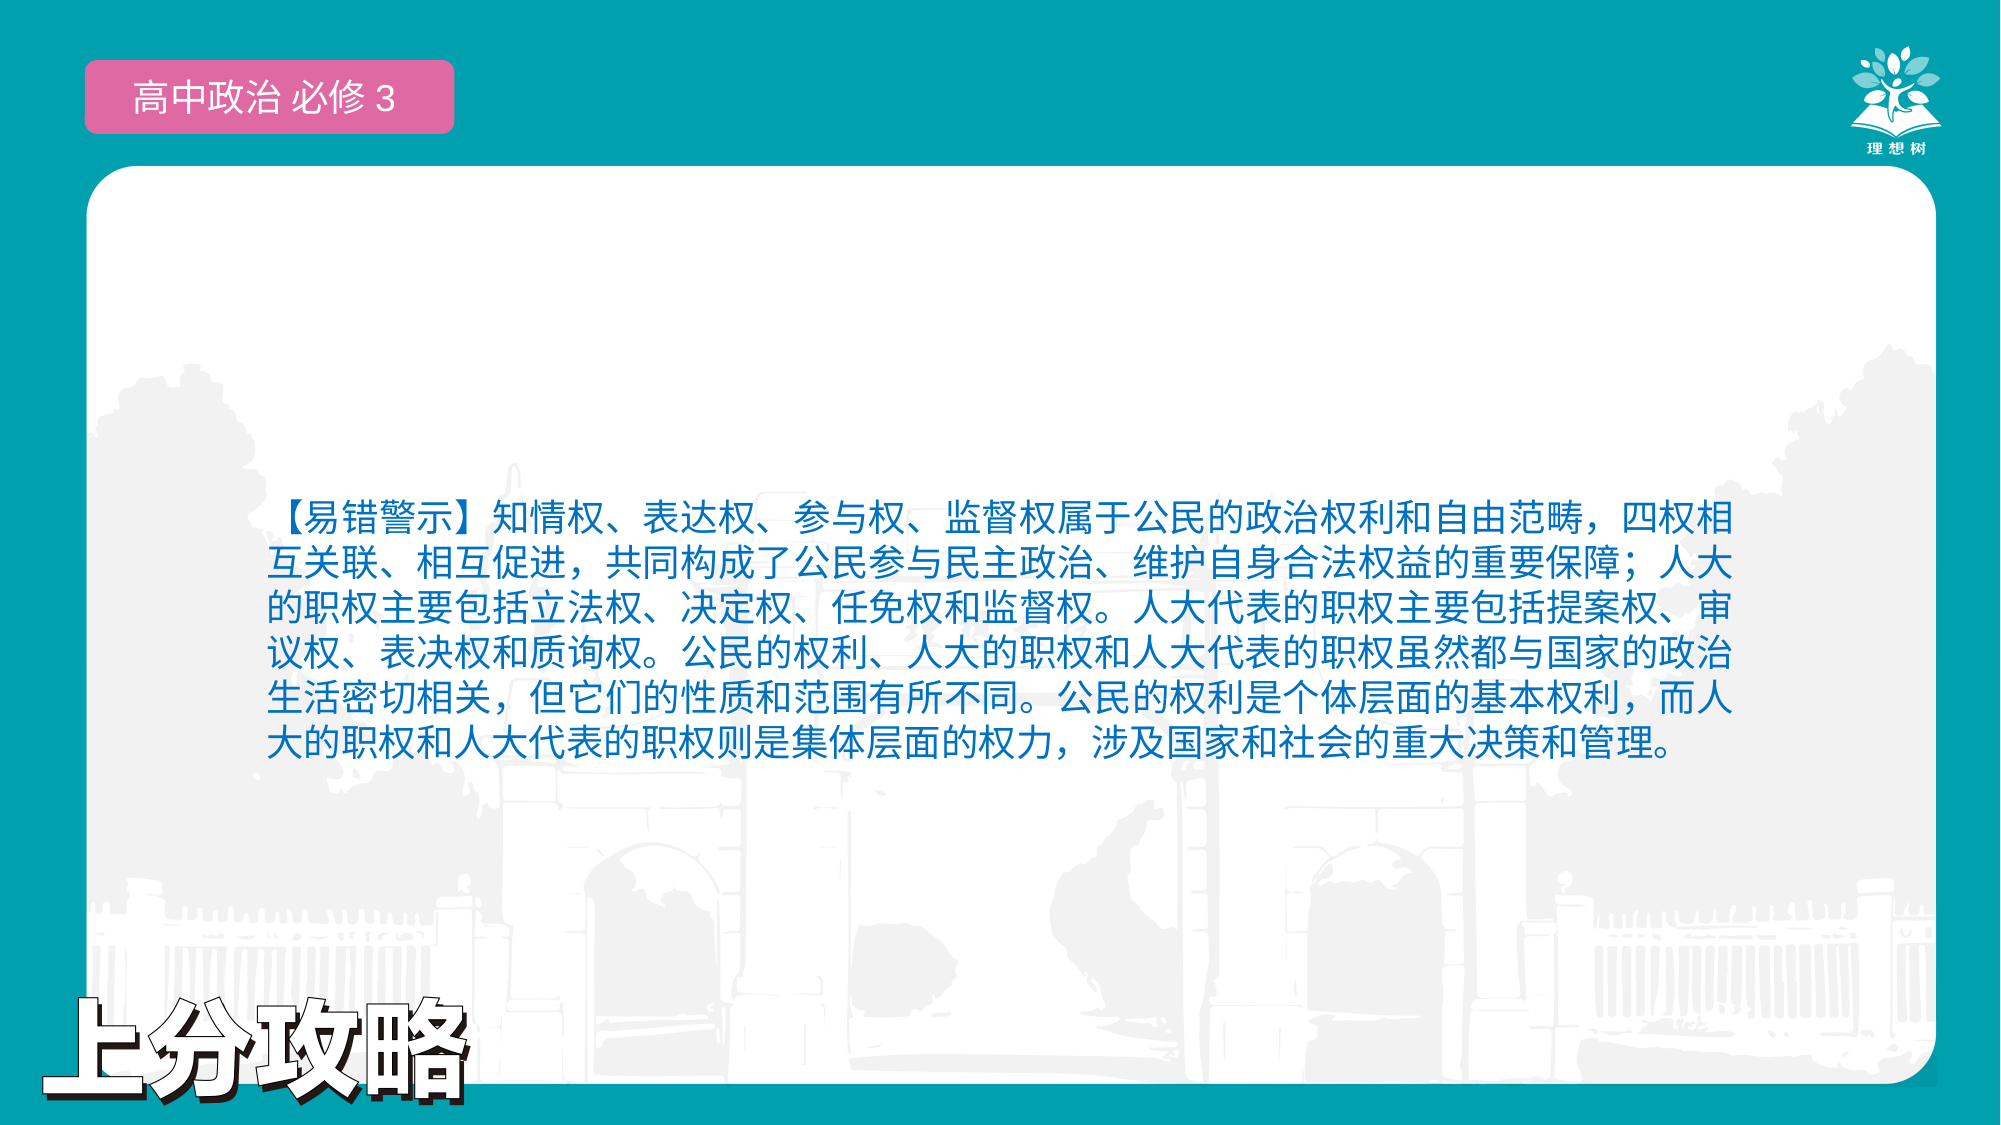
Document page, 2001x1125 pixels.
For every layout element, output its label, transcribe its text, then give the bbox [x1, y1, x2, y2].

picture [0, 0, 2001, 1125]
text_box 高中政治 必修3 [83, 58, 456, 135]
text_box 【易错警示】知情权、表达权、参与权、监督权属于公民的政治权利和自由范畴，四权相互关联、相互促进，共同构成了公民参与民主政治、维护自身合法权益的重要保障；人大的职权主要包括立法权、决定权、任免权和监督权。人大代表的职权主要包括提案权、审议权、表决权和质询权。公民的权利、人大的职权和人大代表的职权虽然都与国家的政治生活密切相关，但它们的性质和范围有所不同。公民的权利是个体层面的基本权利，而人大的职权和人大代表的职权则是集体层面的权力，涉及国家和社会的重大决策和管理。 [251, 486, 1749, 772]
